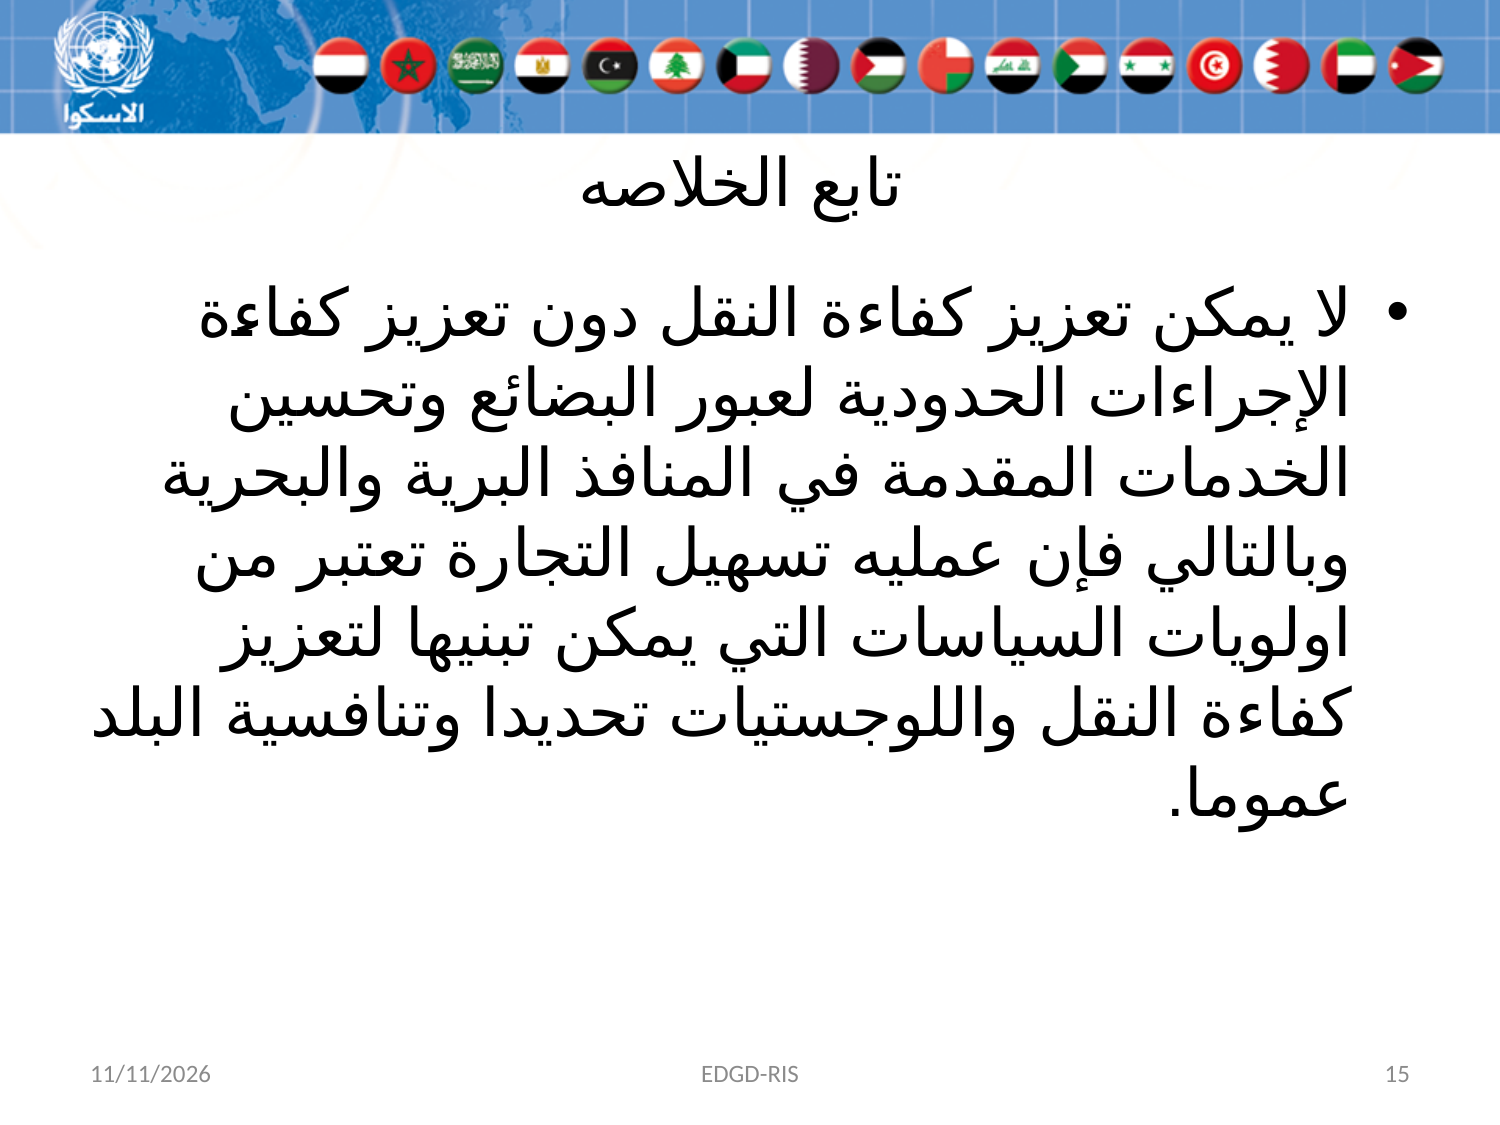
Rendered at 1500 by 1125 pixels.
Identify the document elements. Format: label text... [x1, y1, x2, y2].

slide_number 15 [1074, 1042, 1425, 1103]
footer EDGD-RIS [512, 1042, 988, 1103]
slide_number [75, 1042, 425, 1103]
title تابع الخلاصه [74, 44, 1426, 262]
list لا يمكن تعزيز كفاءة النقل دون تعزيز كفاءة الإجراءات الحدودية لعبور البضائع وتحسين الخدمات المقدمة في المنافذ البرية والبحرية وبالتالي فإن عمليه تسهيل التجارة تعتبر من اولويات السياسات التي يمكن تبنيها لتعزيز كفاءة النقل واللوجستيات تحديدا وتنافسية البلد عموما. [74, 262, 1426, 1006]
picture [0, 0, 1500, 1125]
